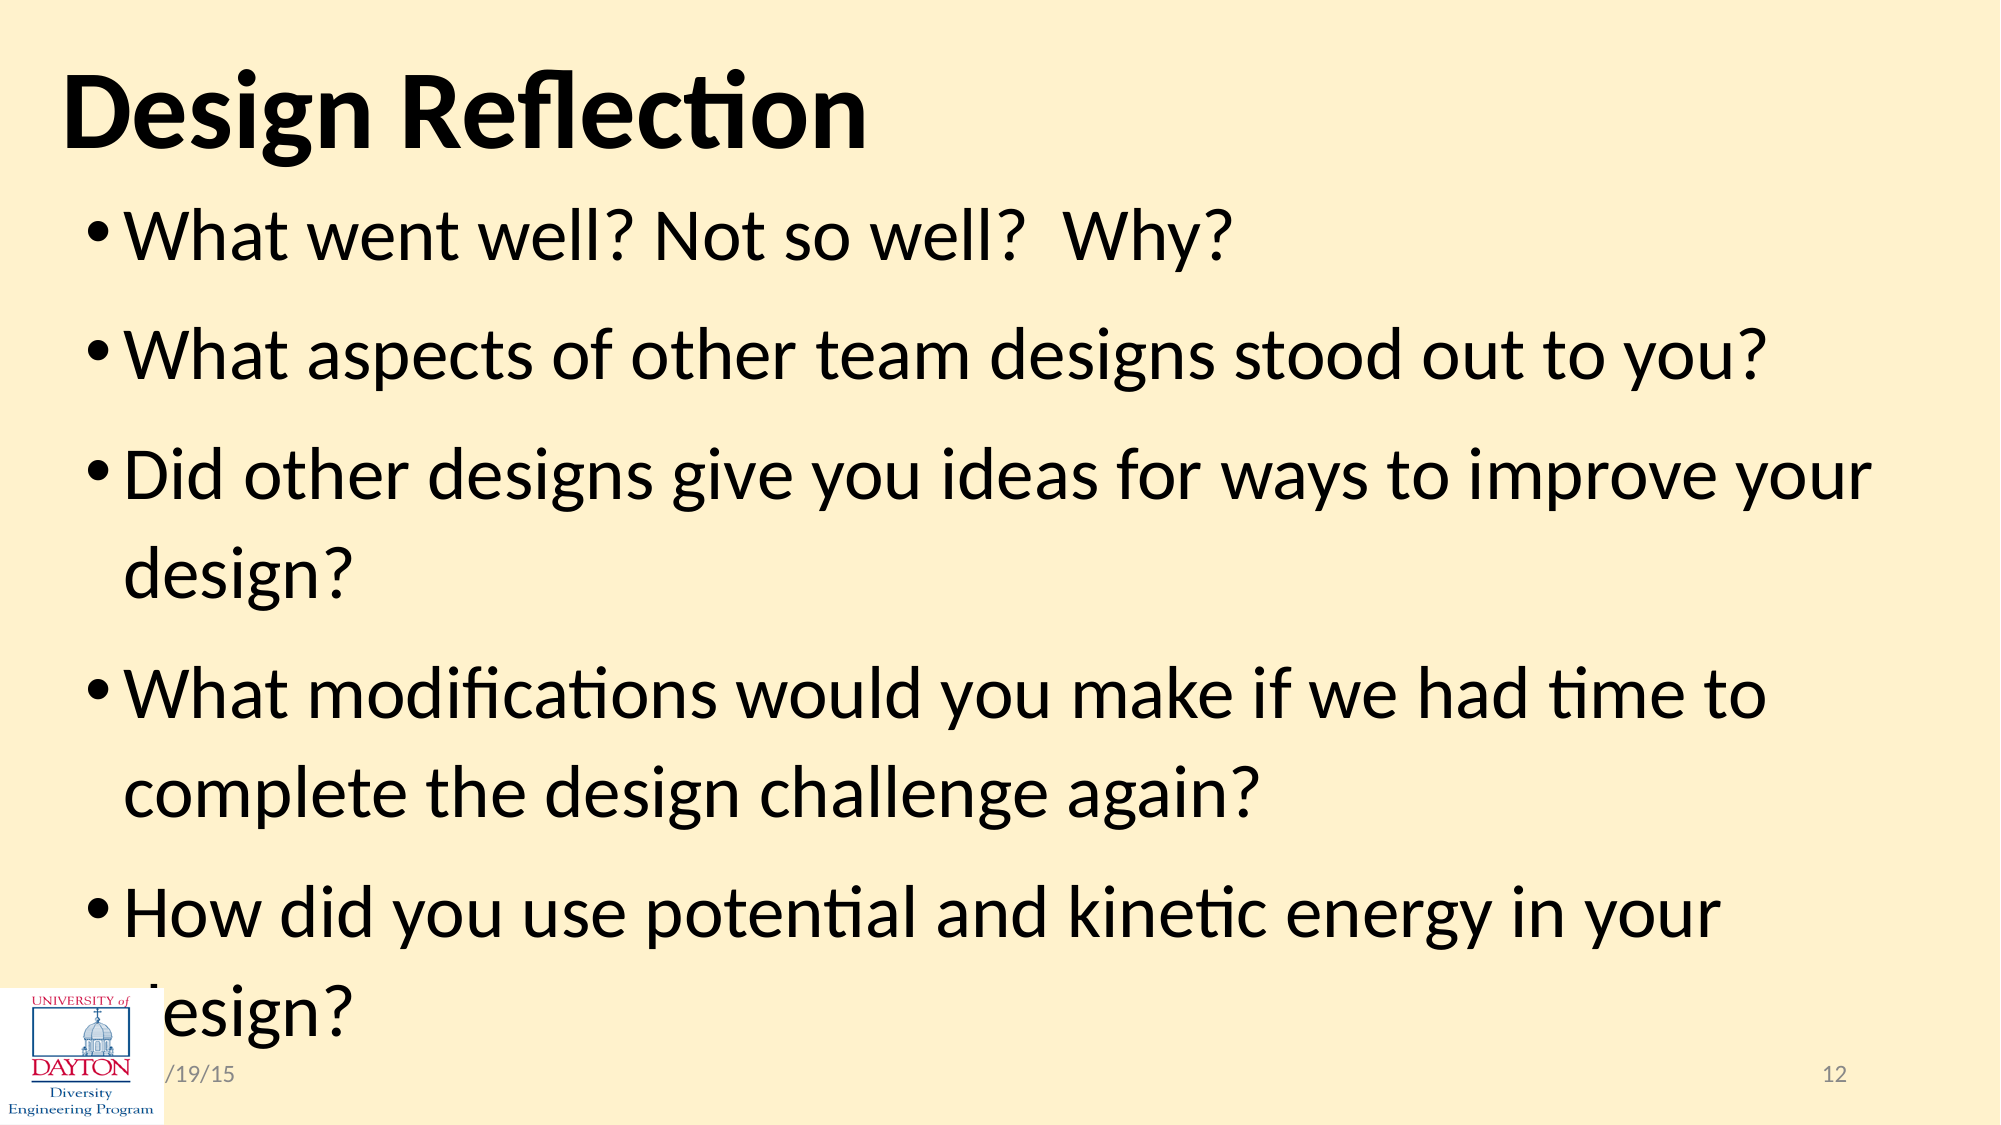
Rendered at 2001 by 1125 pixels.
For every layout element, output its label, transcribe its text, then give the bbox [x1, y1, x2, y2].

list What went well? Not so well? Why? What aspects of other team designs stood out to you? Did other designs give you ideas for ways to improve your design? What modifications would you make if we had time to complete the design challenge again? How did you use potential and kinetic energy in your design? [70, 168, 1955, 1090]
title Design Reflection [46, 31, 1772, 193]
picture [0, 988, 165, 1125]
